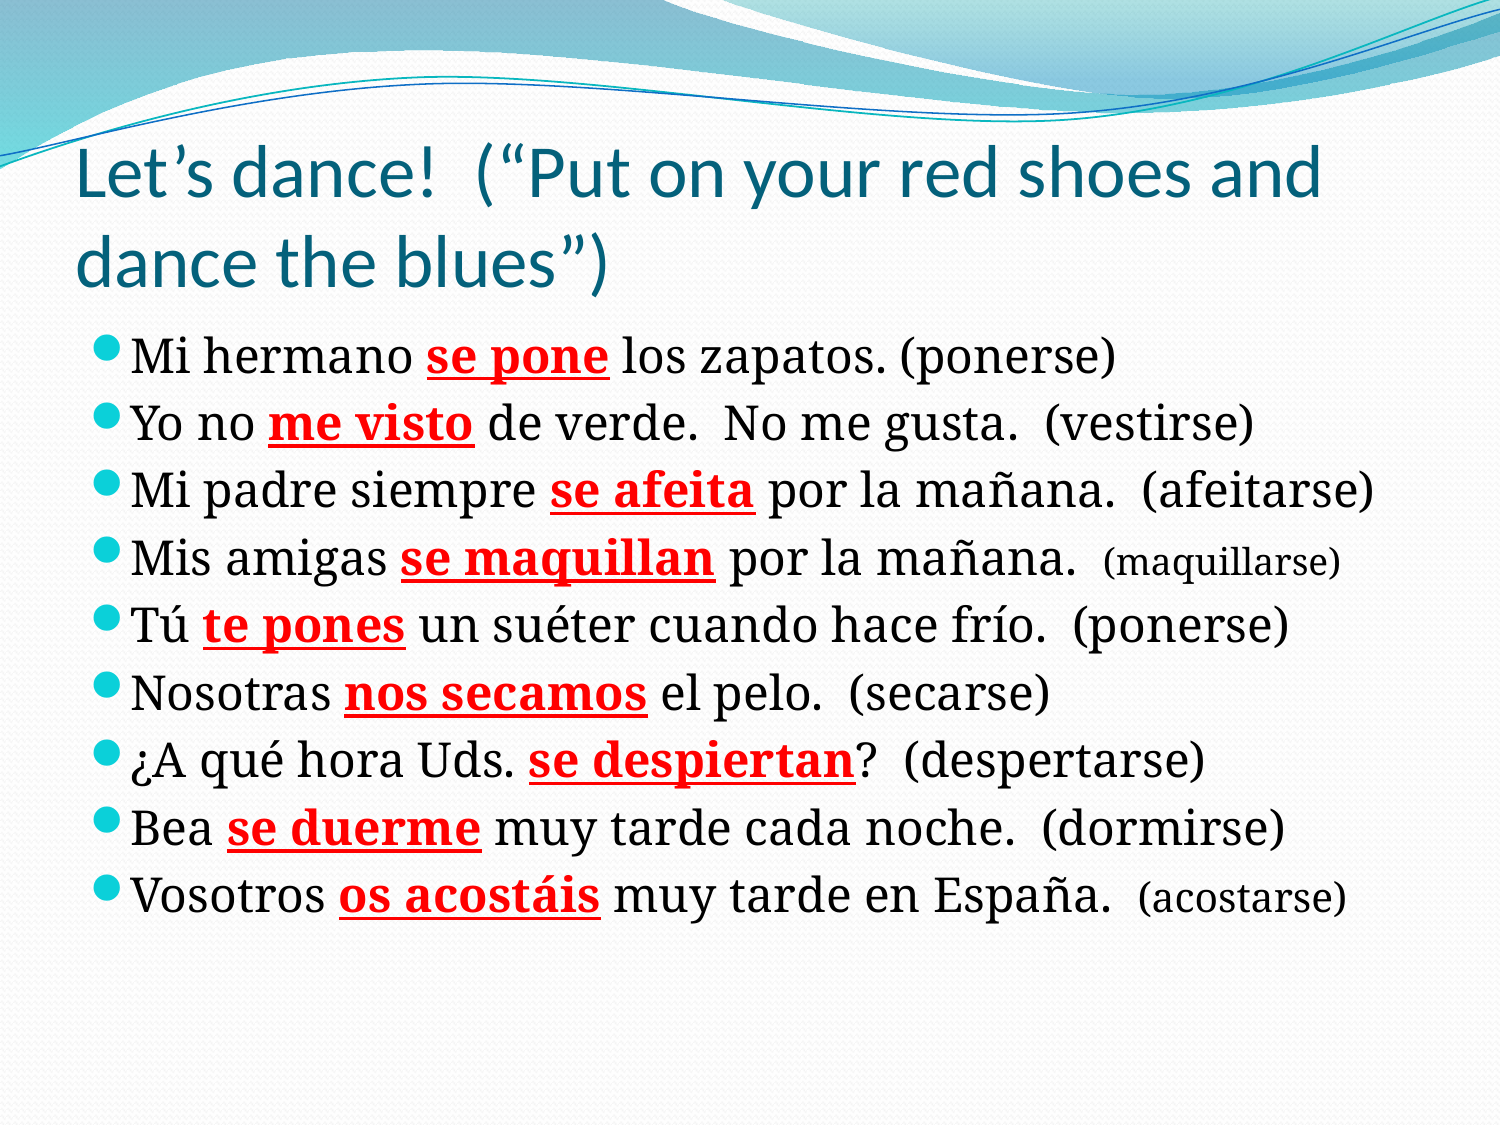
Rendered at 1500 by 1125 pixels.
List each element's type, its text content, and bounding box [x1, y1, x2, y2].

title Let’s dance! (“Put on your red shoes and dance the blues”) [75, 115, 1425, 303]
list Mi hermano se pone los zapatos. (ponerse) Yo no me visto de verde. No me gusta. (vestirse) Mi padre siempre se afeita por la mañana. (afeitarse) Mis amigas se maquillan por la mañana. (maquillarse) Tú te pones un suéter cuando hace frío. (ponerse) Nosotras nos secamos el pelo. (secarse) ¿A qué hora Uds. se despiertan? (despertarse) Bea se duerme muy tarde cada noche. (dormirse) Vosotros os acostáis muy tarde en España. (acostarse) [75, 317, 1425, 1038]
